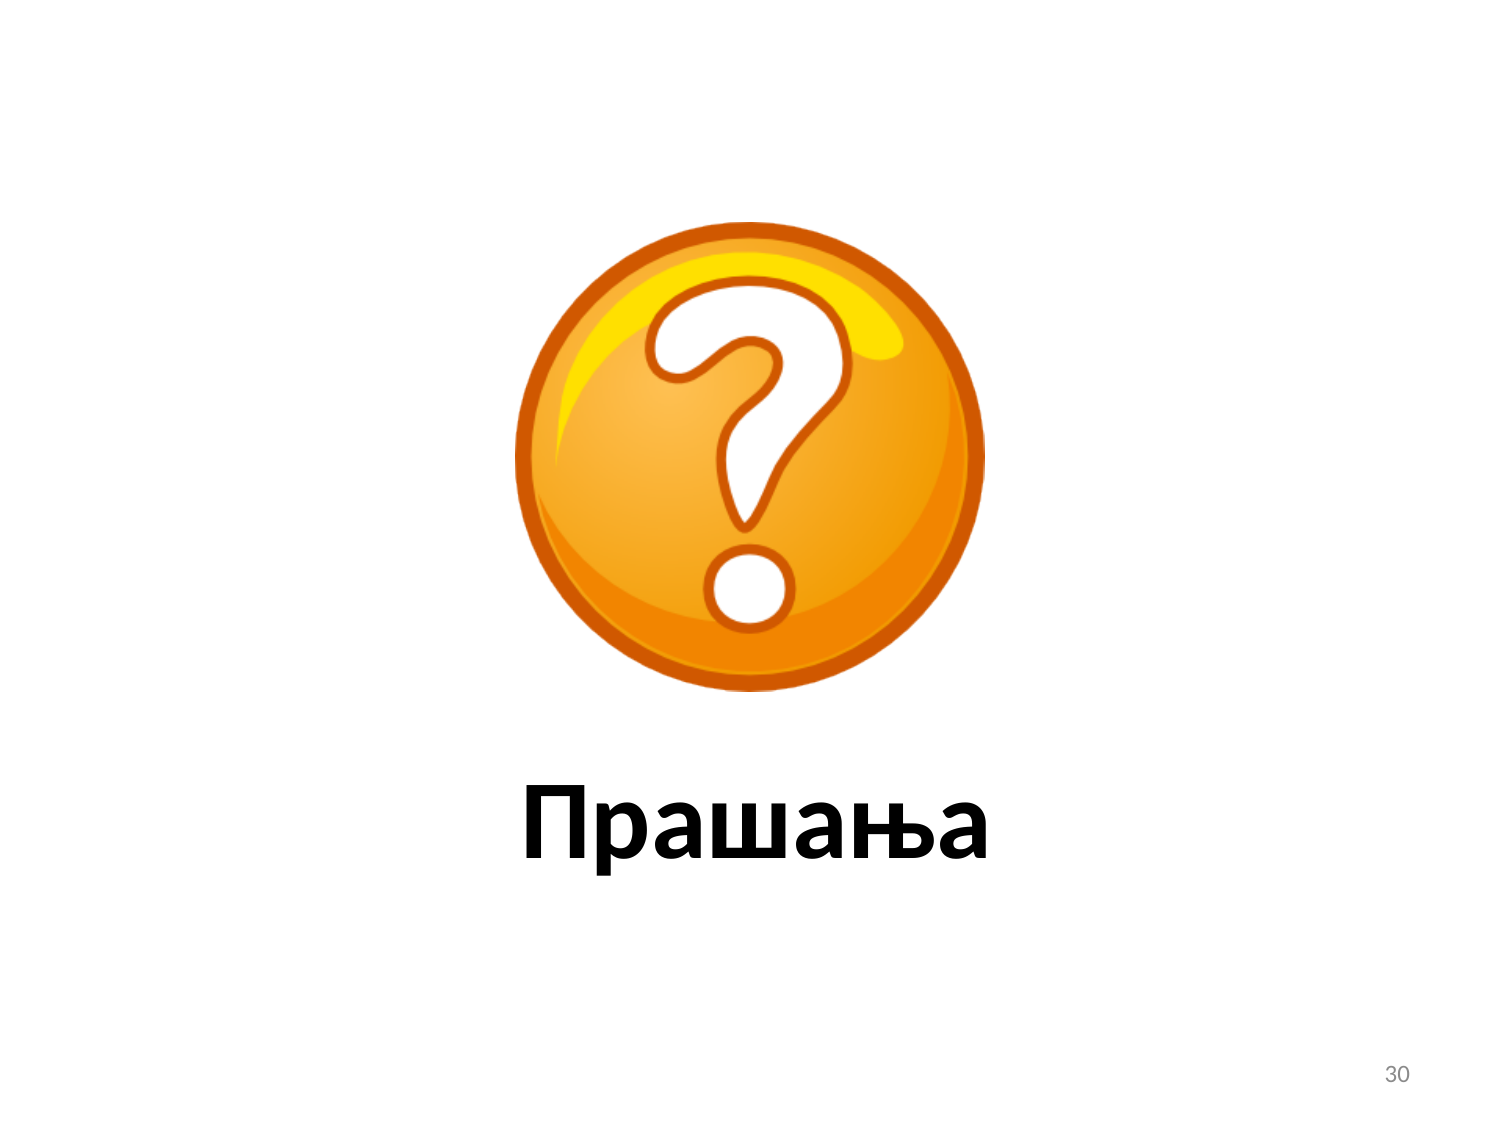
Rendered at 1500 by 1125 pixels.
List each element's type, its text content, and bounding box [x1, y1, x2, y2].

slide_number 30 [1074, 1042, 1425, 1103]
picture [515, 222, 985, 692]
text_box Прашања [505, 738, 1008, 888]
